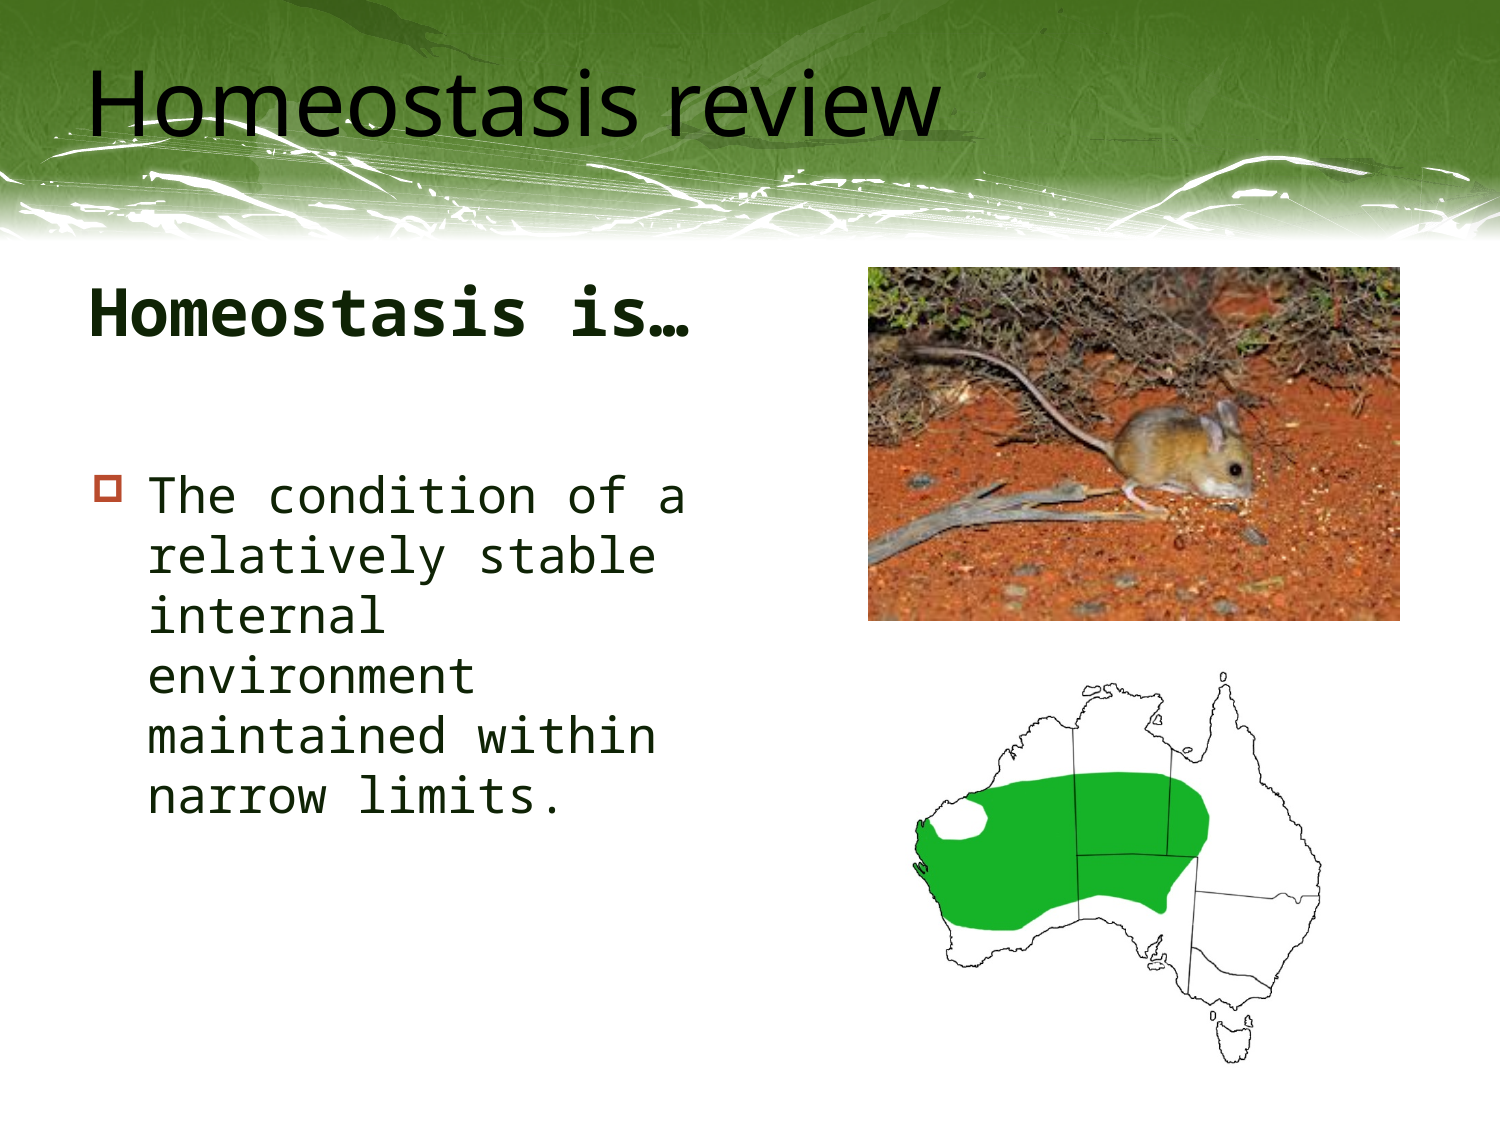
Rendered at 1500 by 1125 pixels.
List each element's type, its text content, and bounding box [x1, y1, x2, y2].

list The condition of a relatively stable internal environment maintained within narrow limits. [76, 456, 740, 828]
picture [868, 267, 1400, 621]
list Homeostasis is… [75, 251, 738, 357]
title Homeostasis review [70, 35, 1421, 164]
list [785, 668, 1449, 1069]
